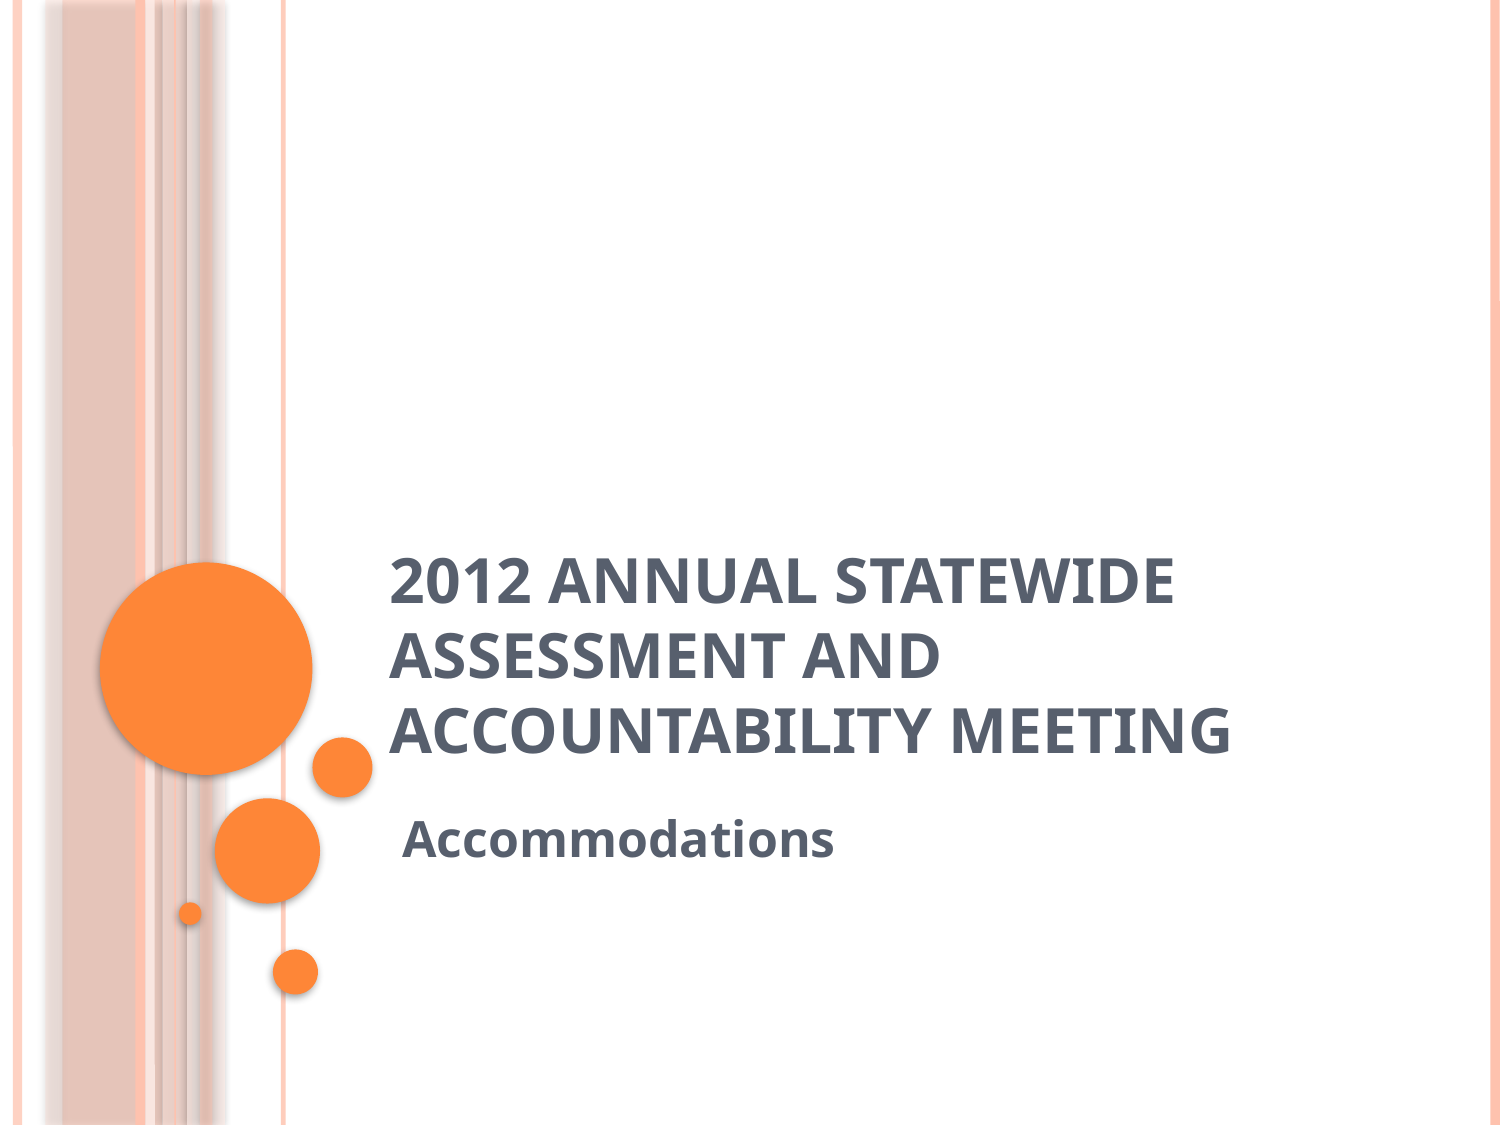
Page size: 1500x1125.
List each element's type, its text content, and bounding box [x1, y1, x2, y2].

subtitle Accommodations [387, 800, 1400, 1025]
title 2012 Annual Statewide Assessment and Accountability Meeting [375, 462, 1388, 774]
